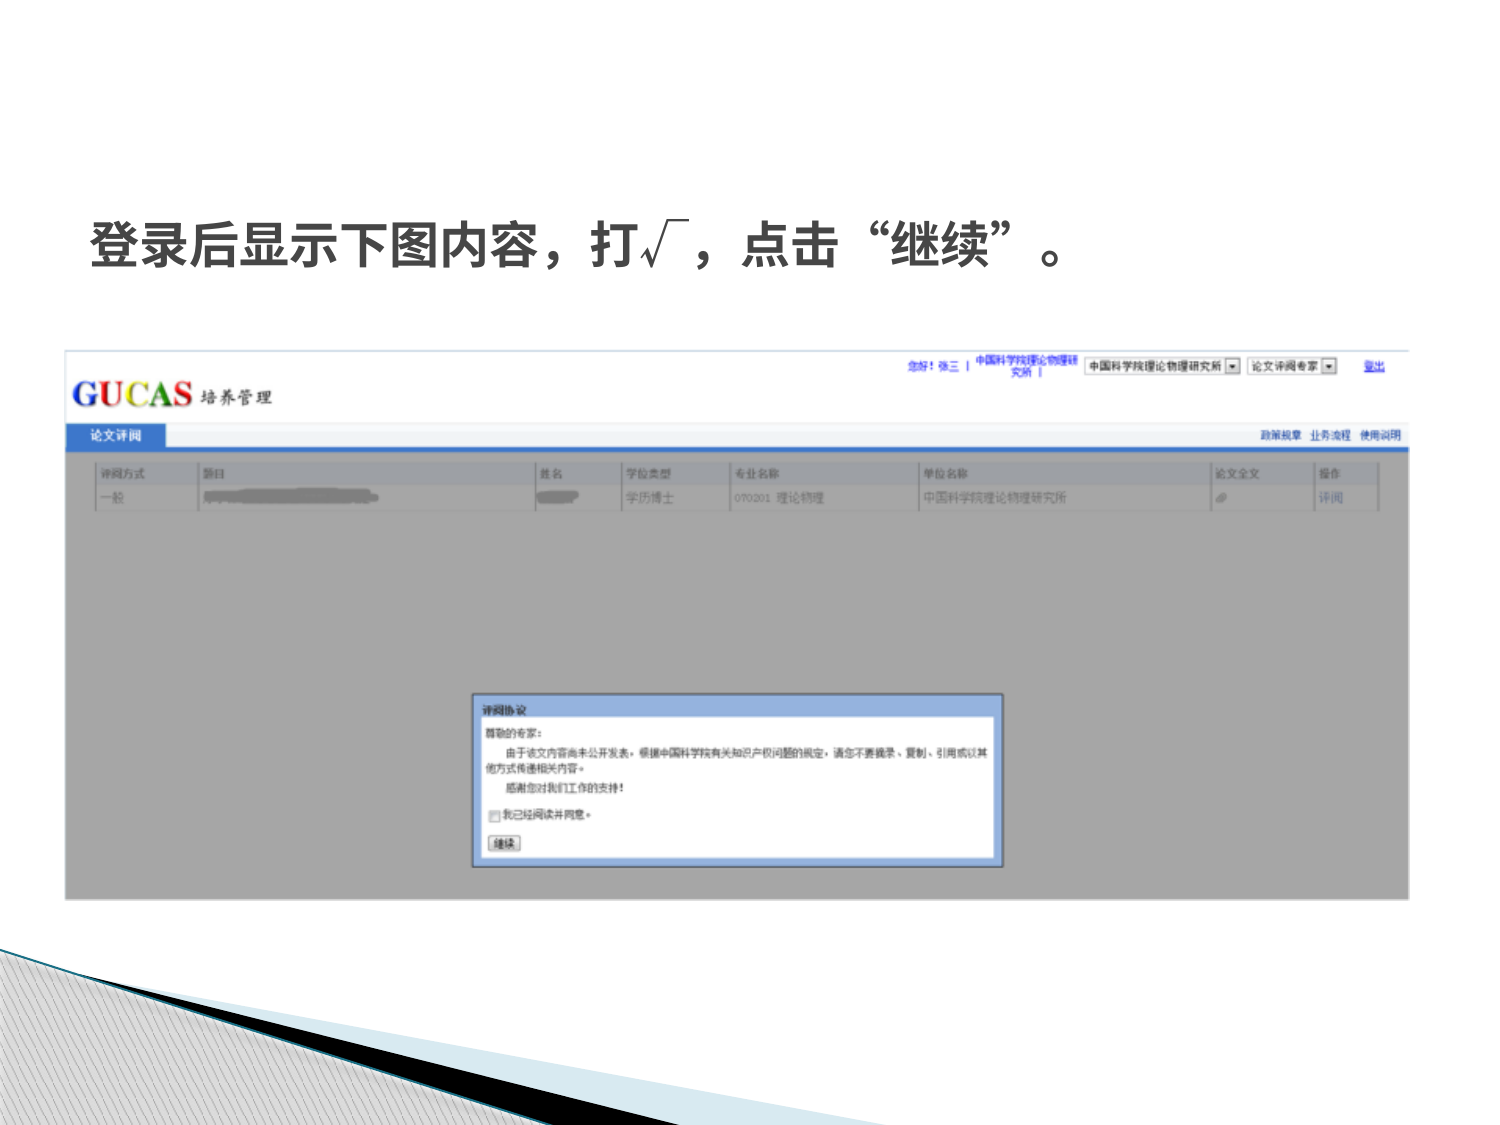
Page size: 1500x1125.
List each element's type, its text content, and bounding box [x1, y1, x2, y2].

title 登录后显示下图内容，打√，点击“继续”。 [75, 90, 1425, 398]
picture [64, 349, 1410, 902]
